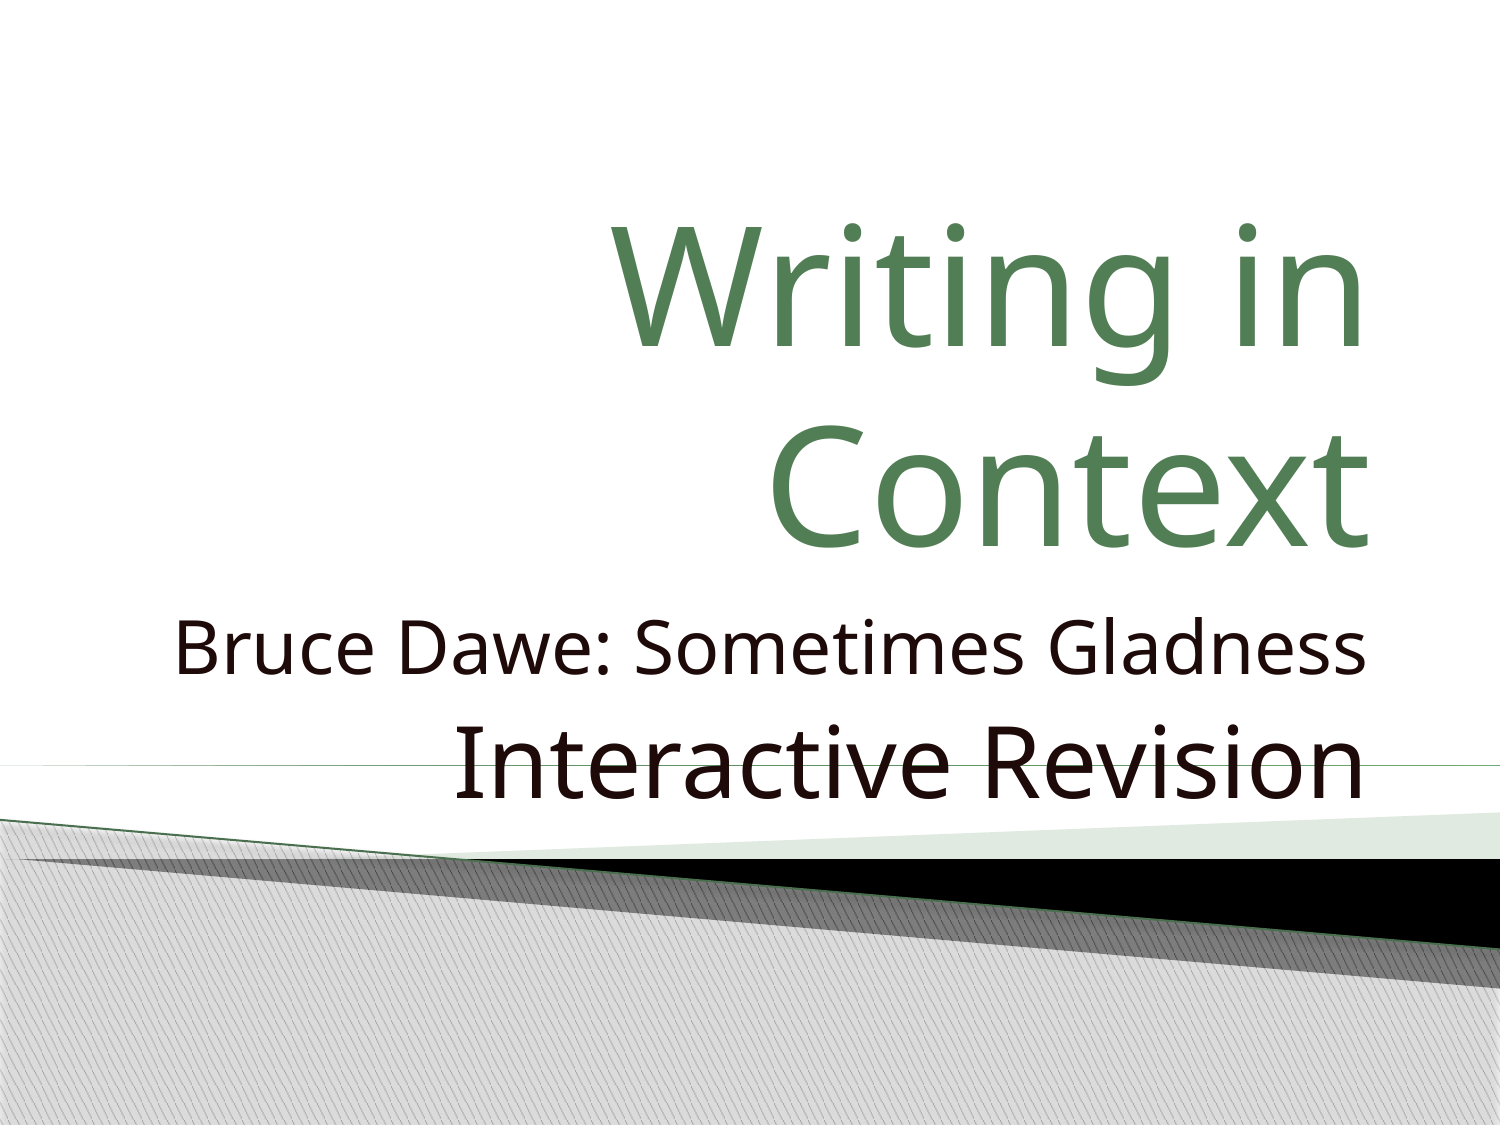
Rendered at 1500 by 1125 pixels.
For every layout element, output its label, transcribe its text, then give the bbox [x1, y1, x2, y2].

picture [5, 859, 1500, 989]
title Writing in Context [112, 287, 1388, 588]
subtitle Bruce Dawe: Sometimes Gladness Interactive Revision [0, 592, 1388, 846]
